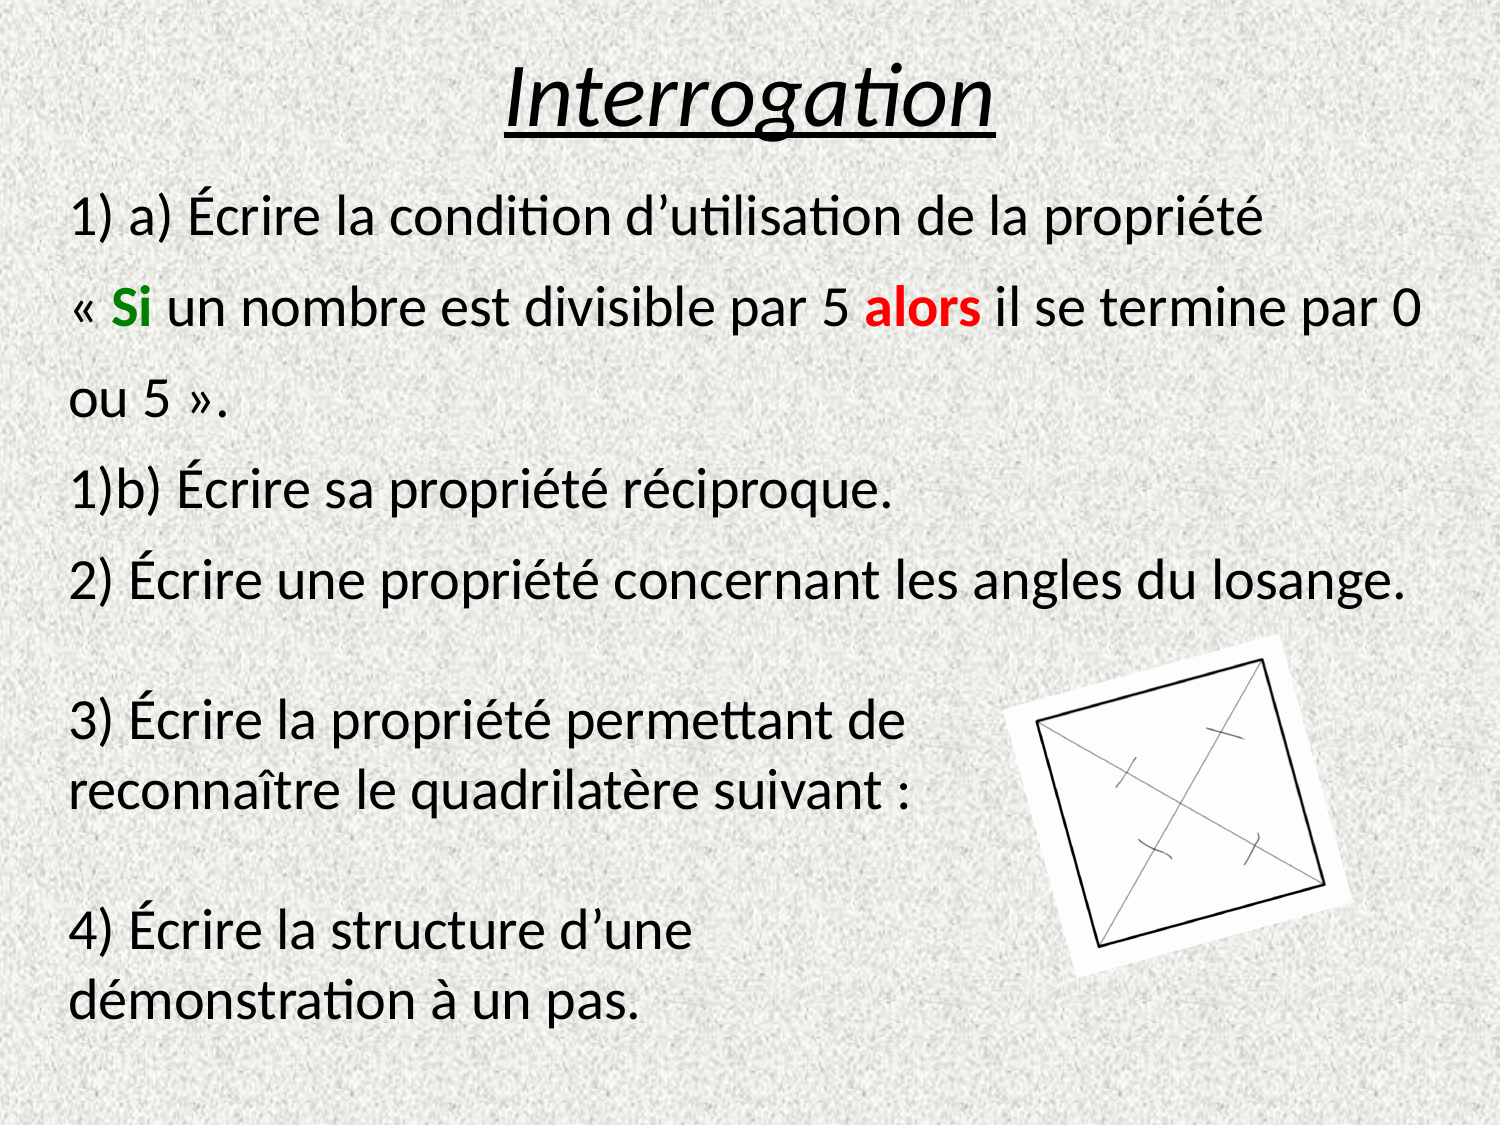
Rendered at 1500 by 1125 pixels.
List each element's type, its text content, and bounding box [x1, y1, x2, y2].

picture [1003, 634, 1352, 977]
title Interrogation [75, 0, 1425, 148]
list 1) a) Écrire la condition d’utilisation de la propriété « Si un nombre est divisible par 5 alors il se termine par 0 ou 5 ». 1)b) Écrire sa propriété réciproque. 2) Écrire une propriété concernant les angles du losange. 3) Écrire la propriété permettant de reconnaître le quadrilatère suivant : 4) Écrire la structure d’une démonstration à un pas. [53, 148, 1471, 1035]
picture [0, 0, 1500, 1125]
